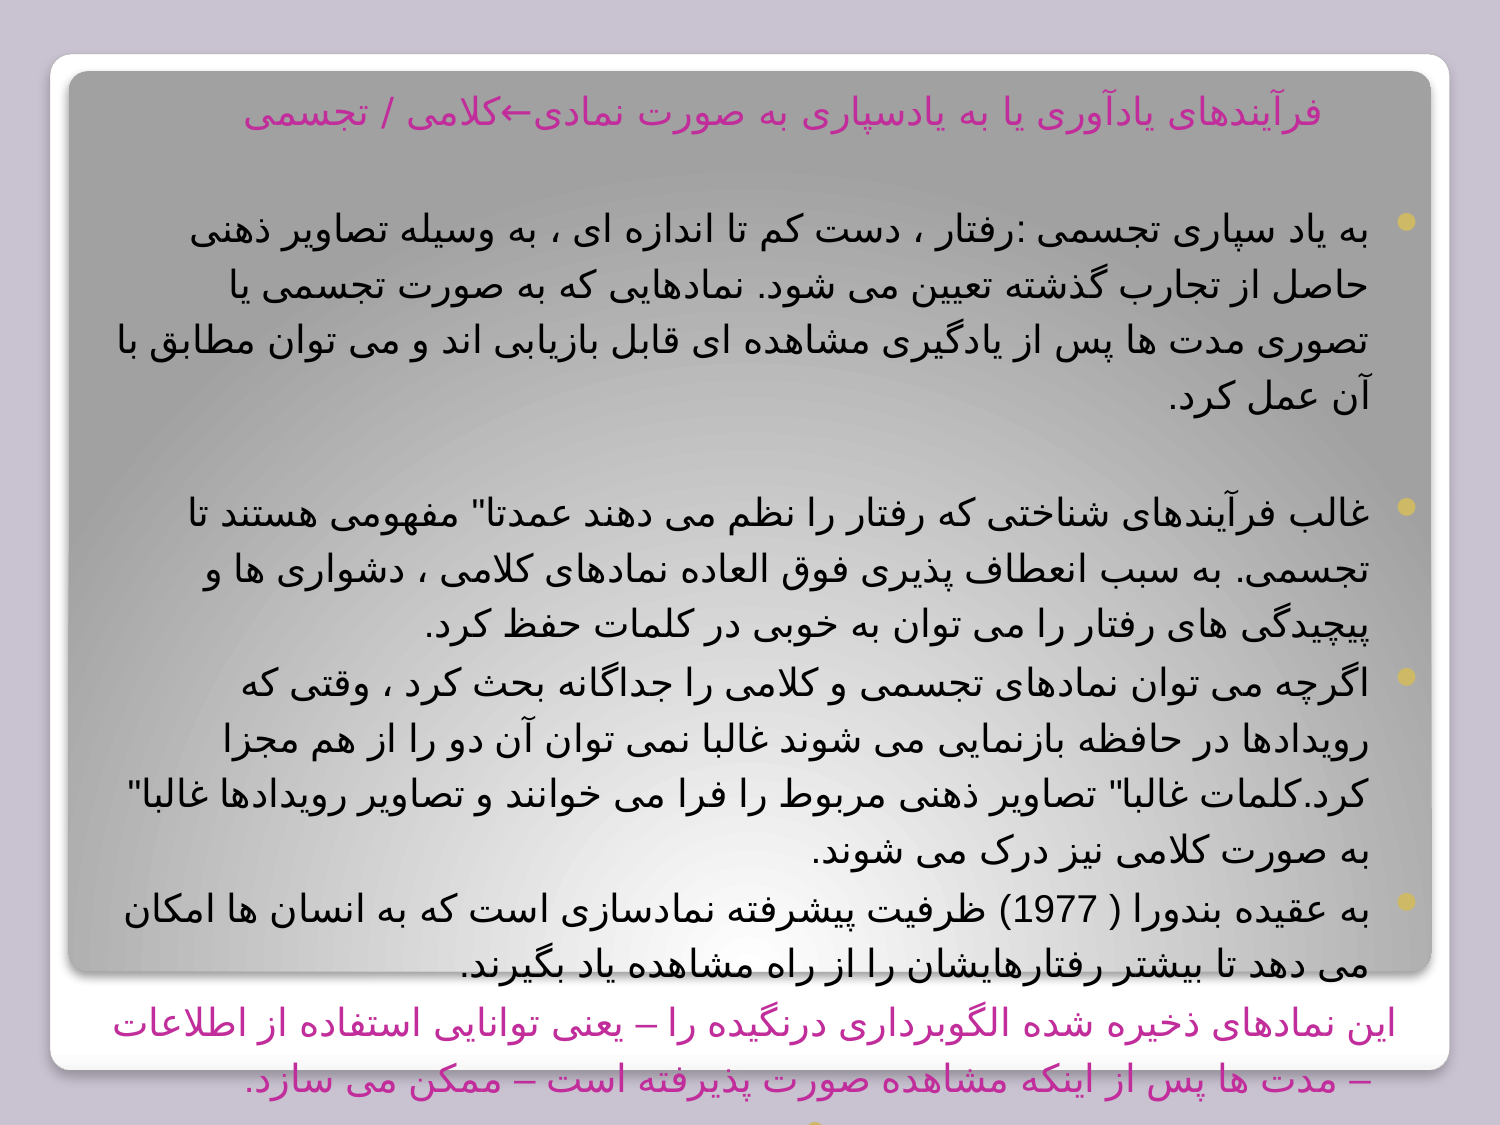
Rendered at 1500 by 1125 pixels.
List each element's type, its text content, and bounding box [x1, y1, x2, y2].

list فرآیندهای یادآوری یا به یادسپاری به صورت نمادی←کلامی / تجسمی به یاد سپاری تجسمی :رفتار ، دست کم تا اندازه ای ، به وسیله تصاویر ذهنی حاصل از تجارب گذشته تعیین می شود. نمادهایی که به صورت تجسمی یا تصوری مدت ها پس از یادگیری مشاهده ای قابل بازیابی اند و می توان مطابق با آن عمل کرد. غالب فرآیندهای شناختی که رفتار را نظم می دهند عمدتا" مفهومی هستند تا تجسمی. به سبب انعطاف پذیری فوق العاده نمادهای کلامی ، دشواری ها و پیچیدگی های رفتار را می توان به خوبی در کلمات حفظ کرد. اگرچه می توان نمادهای تجسمی و کلامی را جداگانه بحث کرد ، وقتی که رویدادها در حافظه بازنمایی می شوند غالبا نمی توان آن دو را از هم مجزا کرد.کلمات غالبا" تصاویر ذهنی مربوط را فرا می خوانند و تصاویر رویدادها غالبا" به صورت کلامی نیز درک می شوند. به عقیده بندورا ( 1977) ظرفیت پیشرفته نمادسازی است که به انسان ها امکان می دهد تا بیشتر رفتارهایشان را از راه مشاهده یاد بگیرند. این نمادهای ذخیره شده الگوبرداری درنگیده را – یعنی توانایی استفاده از اطلاعات – مدت ها پس از اینکه مشاهده صورت پذیرفته است – ممکن می سازد. [82, 62, 1425, 1125]
